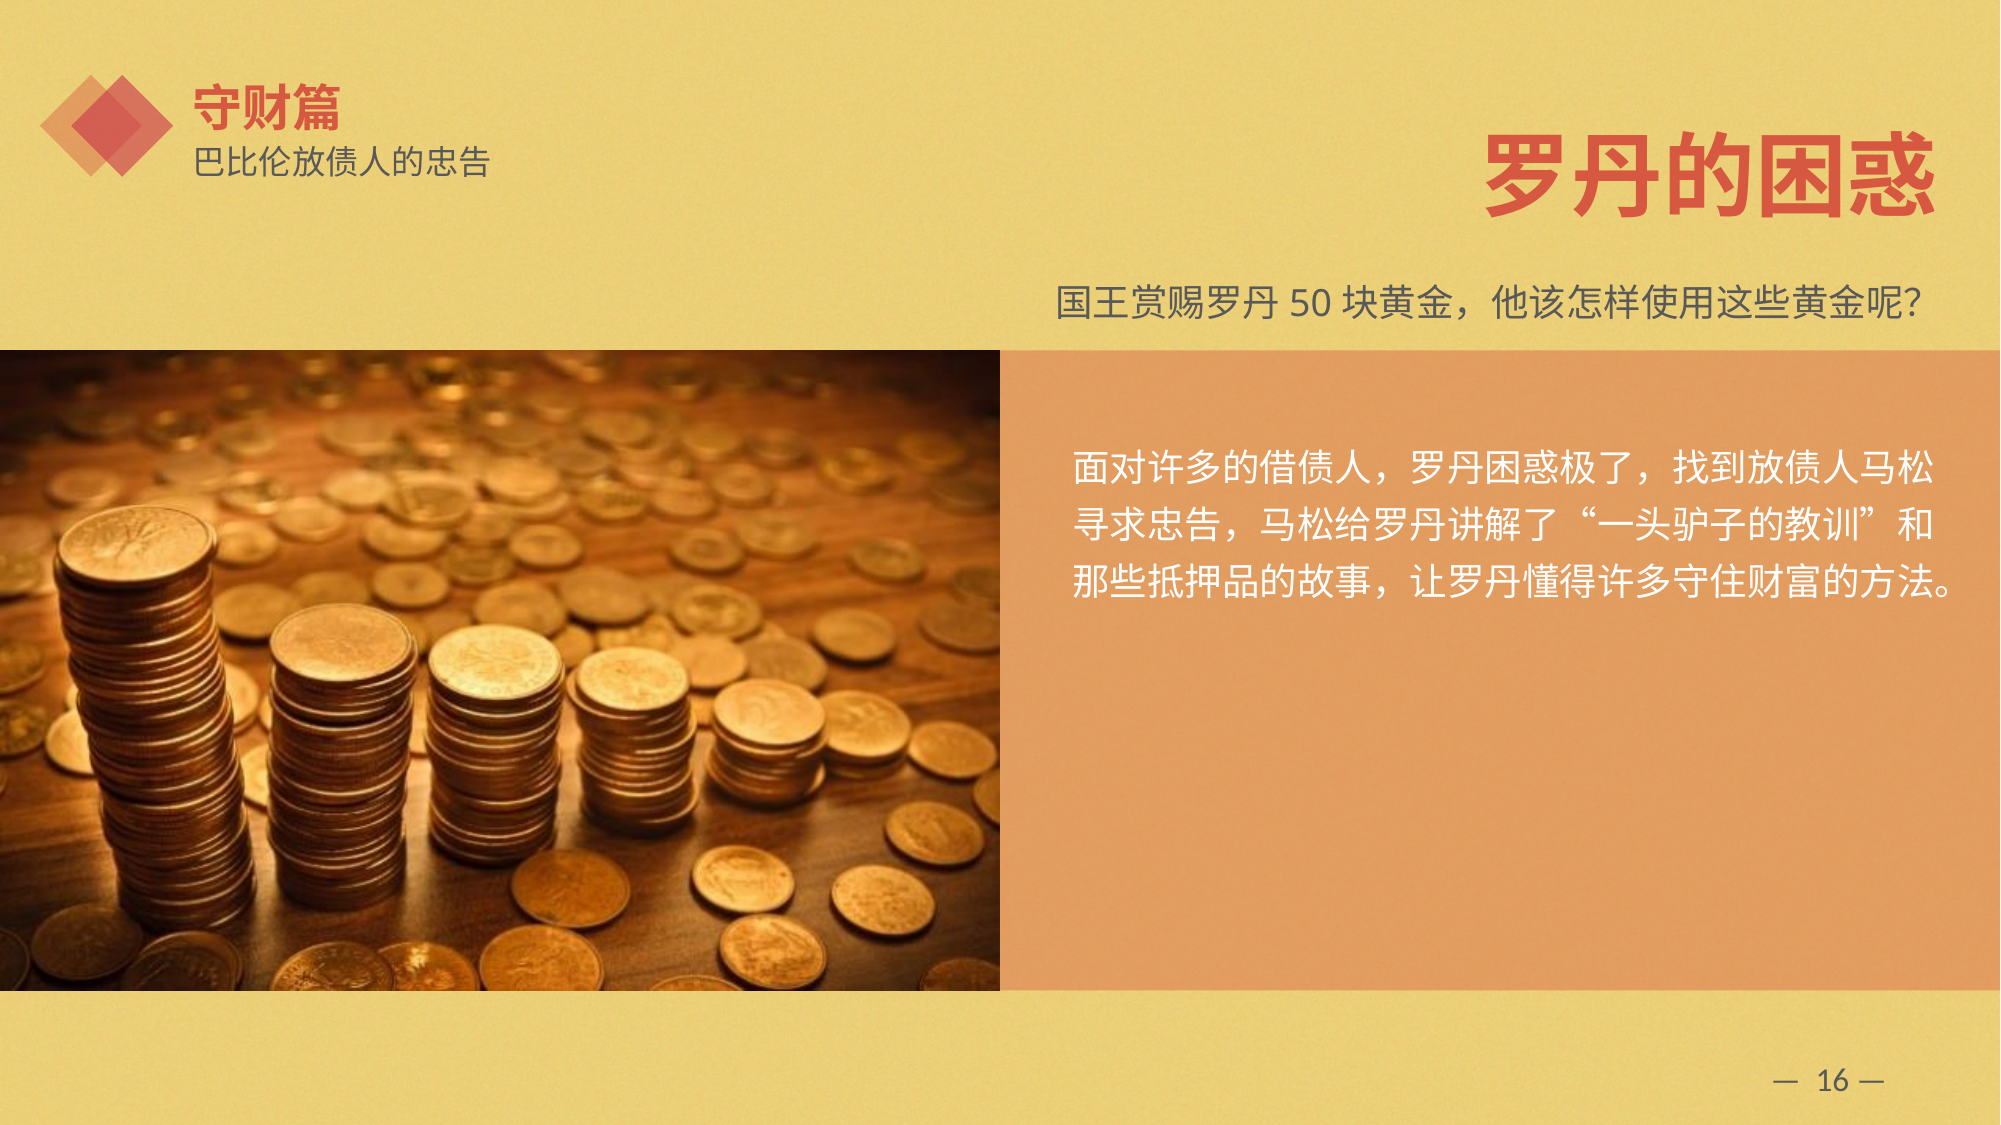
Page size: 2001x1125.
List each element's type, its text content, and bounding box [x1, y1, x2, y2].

text_box 守财篇 巴比伦放债人的忠告 [177, 61, 728, 189]
text_box 面对许多的借债人，罗丹困惑极了，找到放债人马松寻求忠告，马松给罗丹讲解了“一头驴子的教训”和那些抵押品的故事，让罗丹懂得许多守住财富的方法。 [1057, 424, 1956, 611]
text_box 罗丹的困惑 [1465, 110, 1954, 236]
text_box 国王赏赐罗丹50块黄金，他该怎样使用这些黄金呢？ [999, 261, 1956, 332]
text_box [999, 349, 2000, 991]
picture [0, 0, 2001, 1125]
